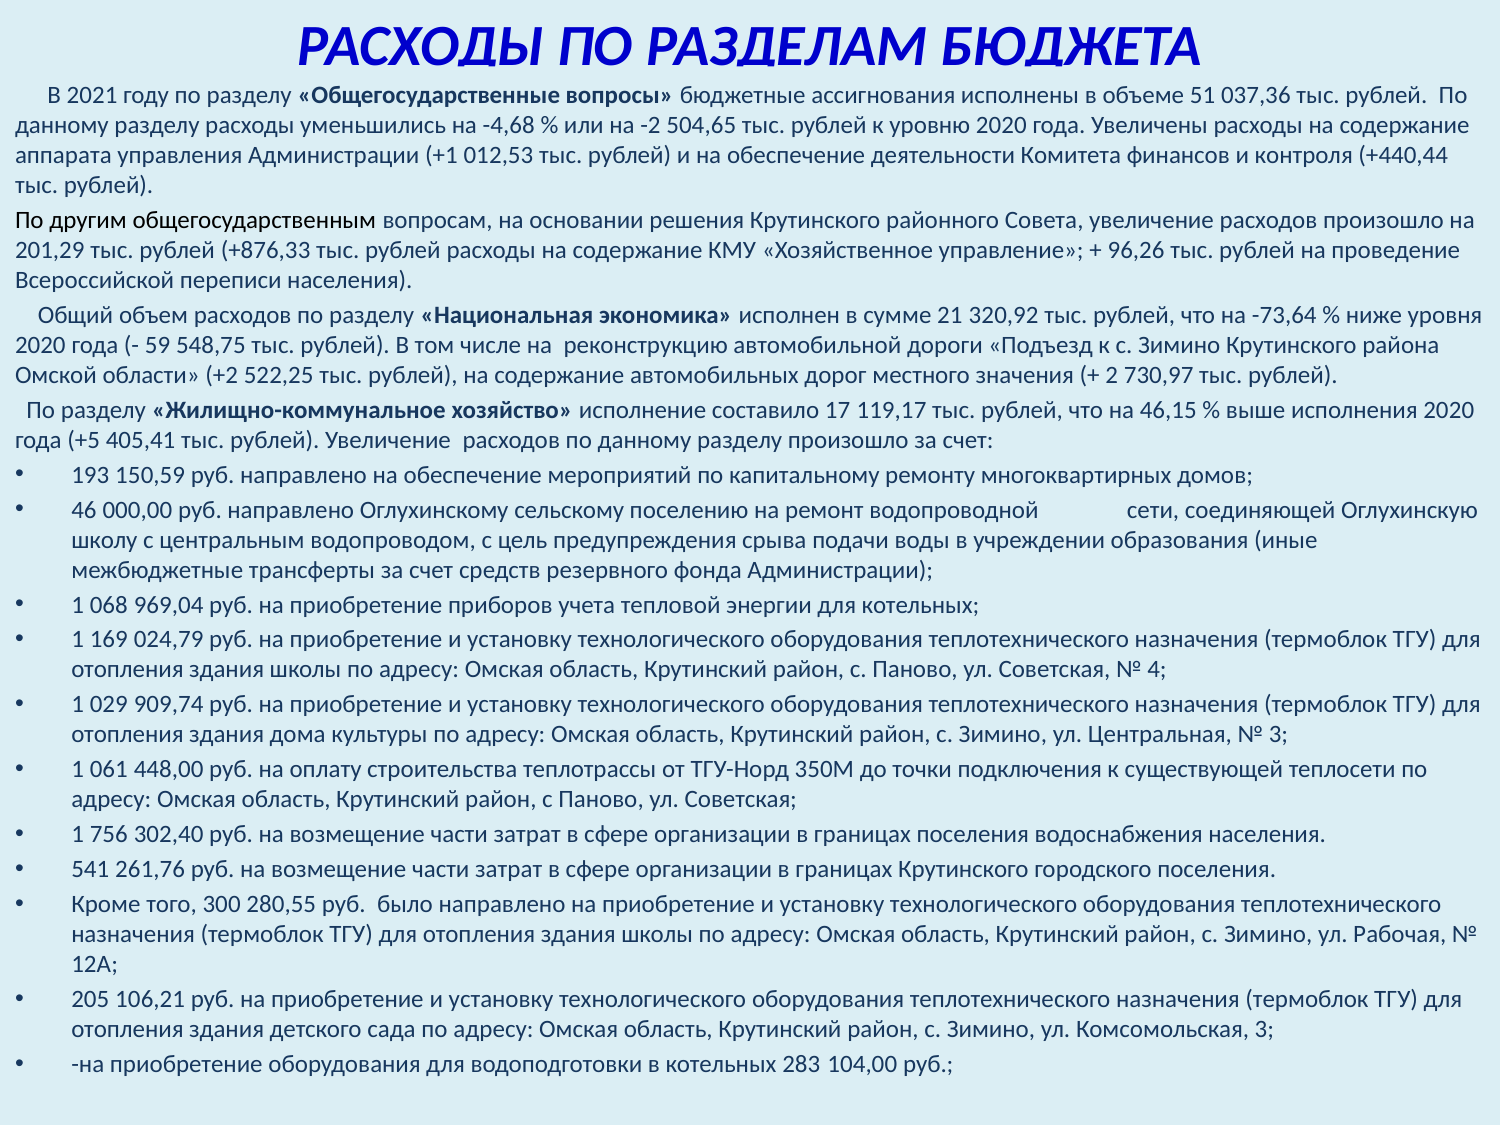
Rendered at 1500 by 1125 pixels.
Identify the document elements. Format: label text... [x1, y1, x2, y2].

list В 2021 году по разделу «Общегосударственные вопросы» бюджетные ассигнования исполнены в объеме 51 037,36 тыс. рублей. По данному разделу расходы уменьшились на -4,68 % или на -2 504,65 тыс. рублей к уровню 2020 года. Увеличены расходы на содержание аппарата управления Администрации (+1 012,53 тыс. рублей) и на обеспечение деятельности Комитета финансов и контроля (+440,44 тыс. рублей). По другим общегосударственным вопросам, на основании решения Крутинского районного Совета, увеличение расходов произошло на 201,29 тыс. рублей (+876,33 тыс. рублей расходы на содержание КМУ «Хозяйственное управление»; + 96,26 тыс. рублей на проведение Всероссийской переписи населения). Общий объем расходов по разделу «Национальная экономика» исполнен в сумме 21 320,92 тыс. рублей, что на -73,64 % ниже уровня 2020 года (- 59 548,75 тыс. рублей). В том числе на реконструкцию автомобильной дороги «Подъезд к с. Зимино Крутинского района Омской области» (+2 522,25 тыс. рублей), на содержание автомобильных дорог местного значения (+ 2 730,97 тыс. рублей). По разделу «Жилищно-коммунальное хозяйство» исполнение составило 17 119,17 тыс. рублей, что на 46,15 % выше исполнения 2020 года (+5 405,41 тыс. рублей). Увеличение расходов по данному разделу произошло за счет: 193 150,59 руб. направлено на обеспечение мероприятий по капитальному ремонту многоквартирных домов; 46 000,00 руб. направлено Оглухинскому сельскому поселению на ремонт водопроводной сети, соединяющей Оглухинскую школу с центральным водопроводом, с цель предупреждения срыва подачи воды в учреждении образования (иные межбюджетные трансферты за счет средств резервного фонда Администрации); 1 068 969,04 руб. на приобретение приборов учета тепловой энергии для котельных; 1 169 024,79 руб. на приобретение и установку технологического оборудования теплотехнического назначения (термоблок ТГУ) для отопления здания школы по адресу: Омская область, Крутинский район, с. Паново, ул. Советская, № 4; 1 029 909,74 руб. на приобретение и установку технологического оборудования теплотехнического назначения (термоблок ТГУ) для отопления здания дома культуры по адресу: Омская область, Крутинский район, с. Зимино, ул. Центральная, № 3; 1 061 448,00 руб. на оплату строительства теплотрассы от ТГУ-Норд 350М до точки подключения к существующей теплосети по адресу: Омская область, Крутинский район, с Паново, ул. Советская; 1 756 302,40 руб. на возмещение части затрат в сфере организации в границах поселения водоснабжения населения. 541 261,76 руб. на возмещение части затрат в сфере организации в границах Крутинского городского поселения. Кроме того, 300 280,55 руб. было направлено на приобретение и установку технологического оборудования теплотехнического назначения (термоблок ТГУ) для отопления здания школы по адресу: Омская область, Крутинский район, с. Зимино, ул. Рабочая, № 12А; 205 106,21 руб. на приобретение и установку технологического оборудования теплотехнического назначения (термоблок ТГУ) для отопления здания детского сада по адресу: Омская область, Крутинский район, с. Зимино, ул. Комсомольская, 3; -на приобретение оборудования для водоподготовки в котельных 283 104,00 руб.; [0, 66, 1500, 1124]
title РАСХОДЫ ПО РАЗДЕЛАМ БЮДЖЕТА [75, 1, 1425, 66]
